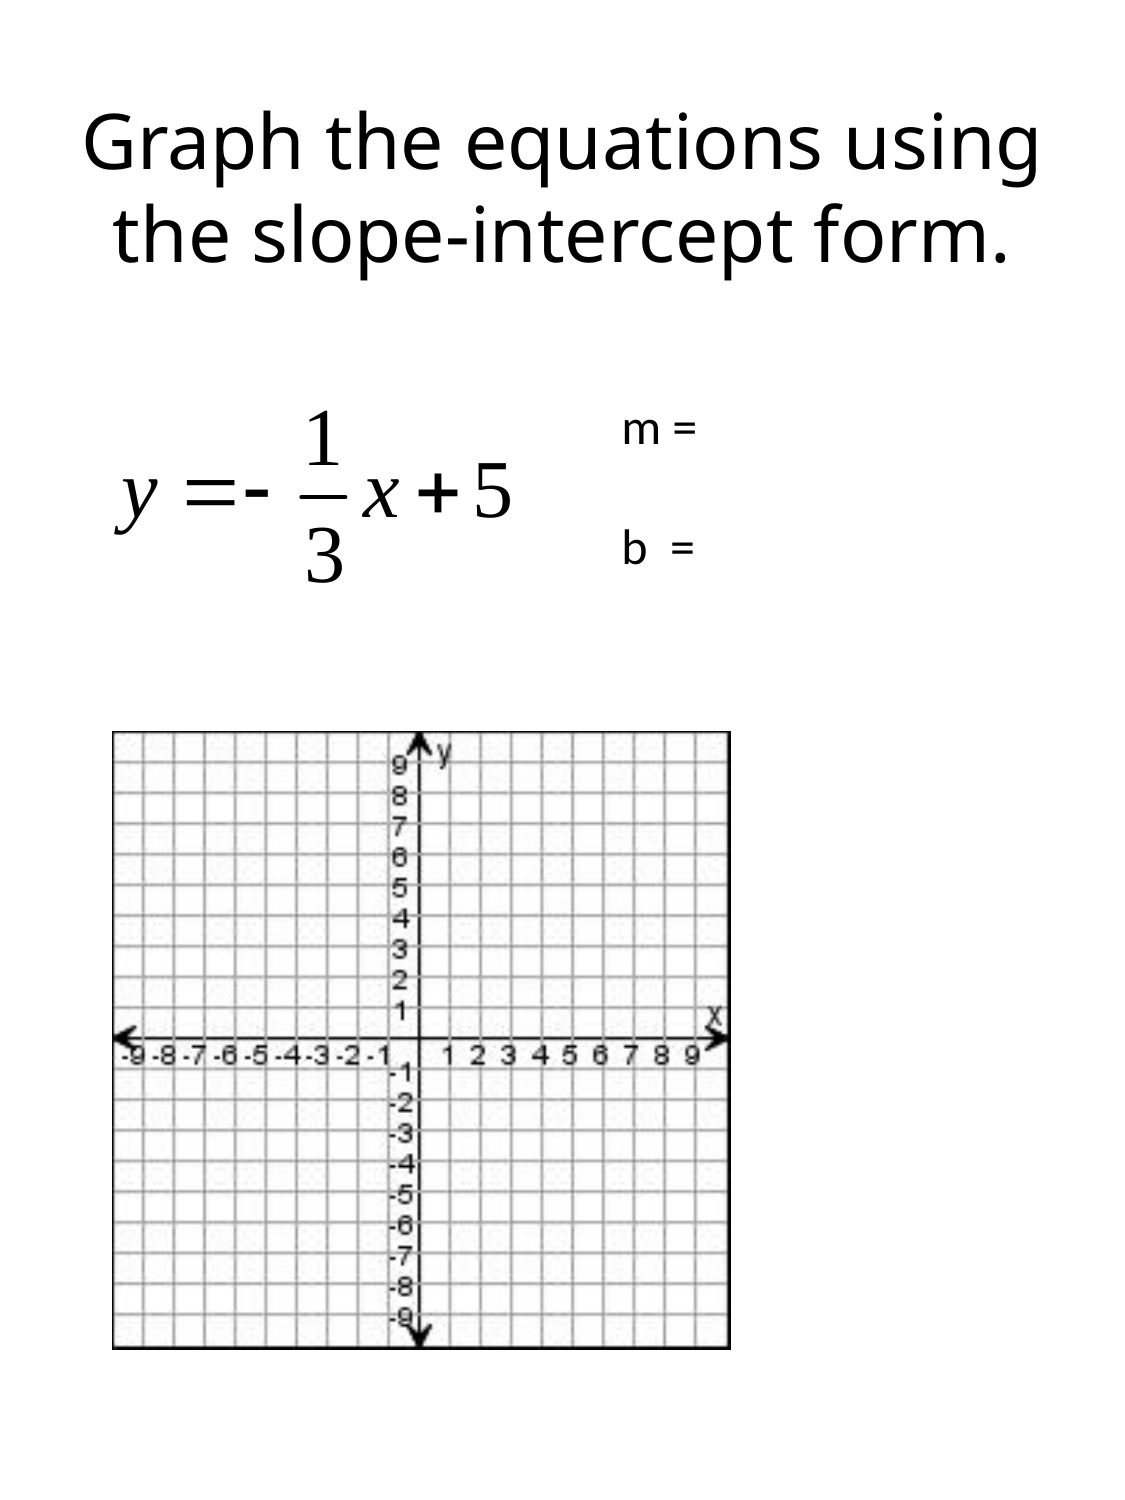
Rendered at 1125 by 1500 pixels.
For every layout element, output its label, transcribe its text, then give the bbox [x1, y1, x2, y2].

title Graph the equations using the slope-intercept form. [56, 60, 1069, 310]
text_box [100, 387, 527, 601]
text_box m = b = [606, 387, 750, 583]
picture [112, 731, 732, 1351]
